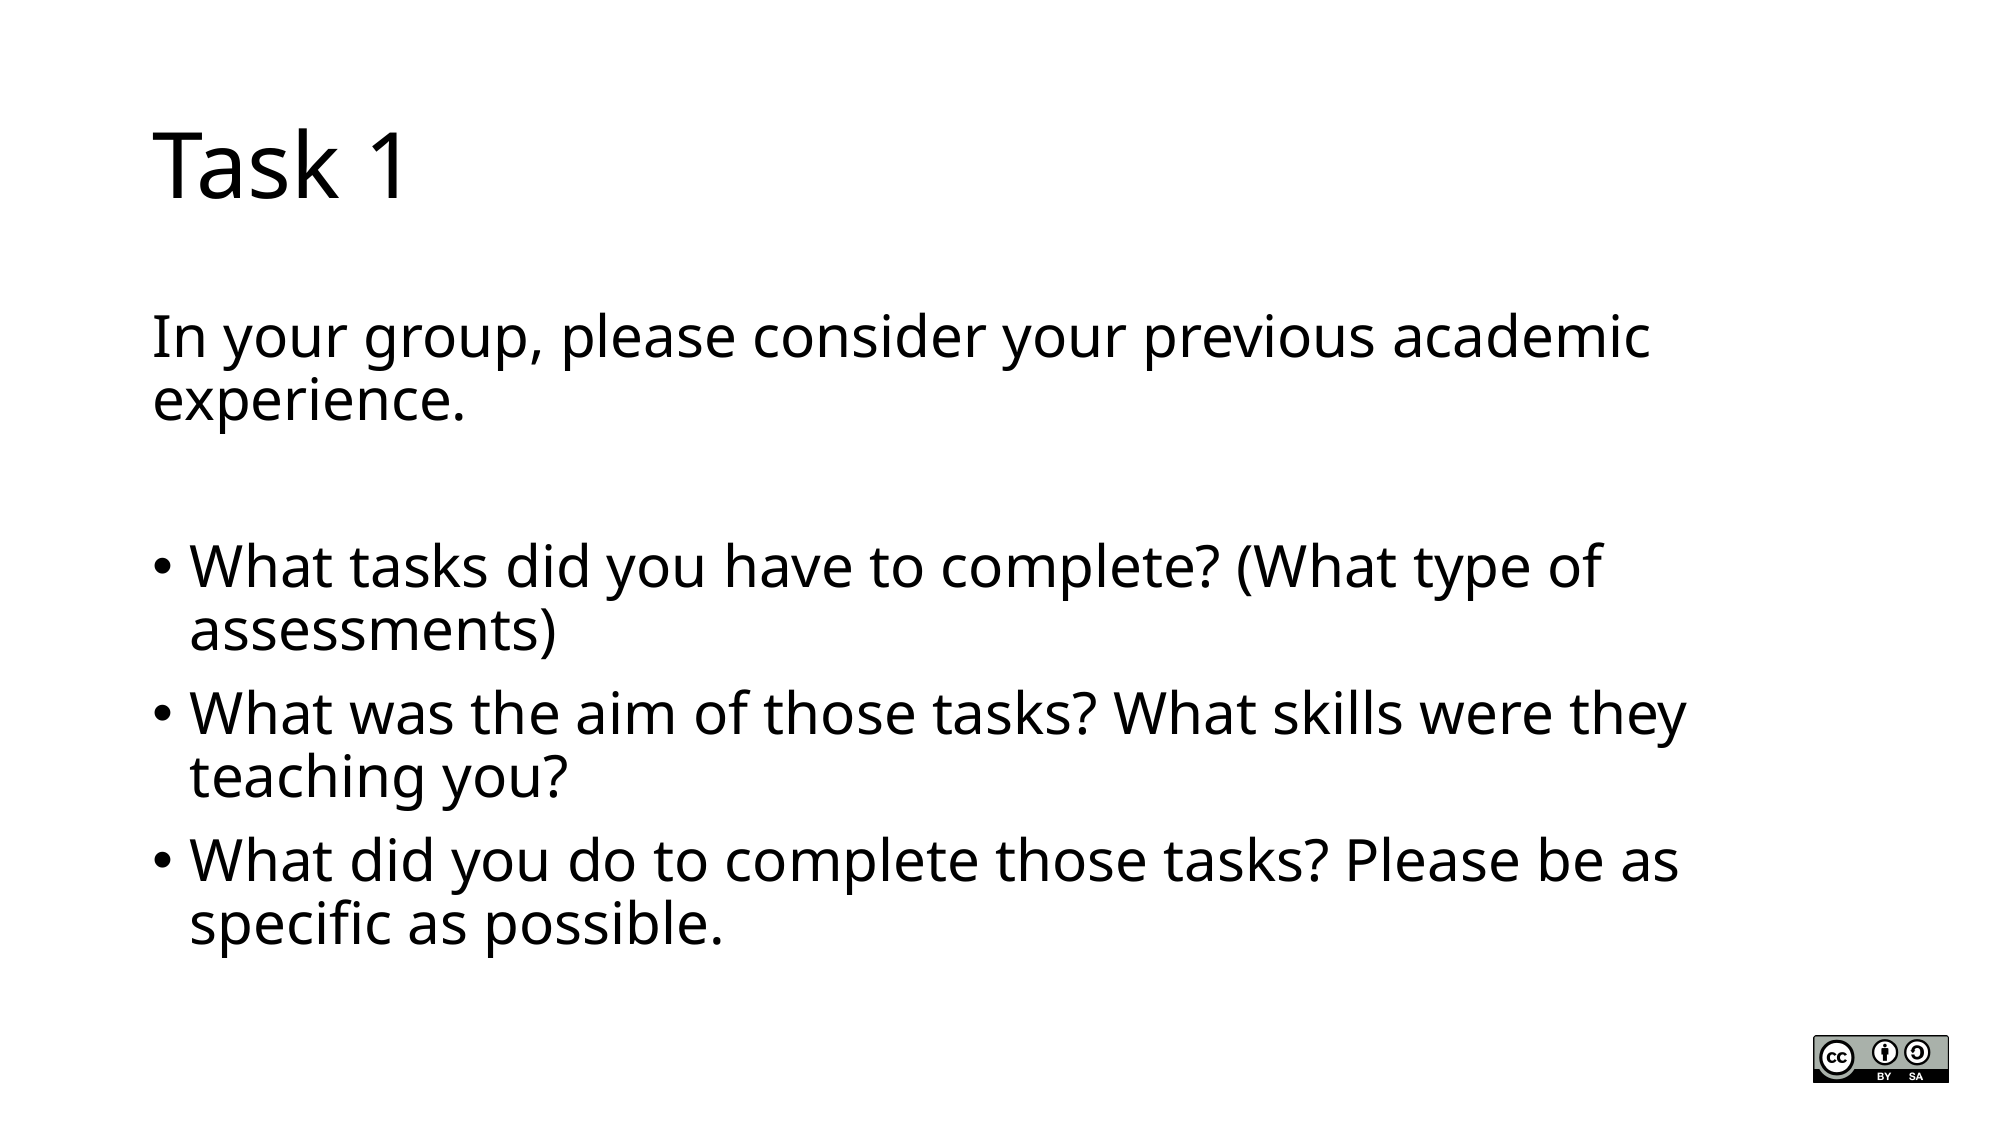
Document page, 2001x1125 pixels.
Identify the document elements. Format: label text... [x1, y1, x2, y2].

title Task 1 [137, 59, 1863, 278]
list In your group, please consider your previous academic experience. What tasks did you have to complete? (What type of assessments) What was the aim of those tasks? What skills were they teaching you? What did you do to complete those tasks? Please be as specific as possible. [137, 299, 1863, 1014]
picture [1812, 1034, 1949, 1084]
